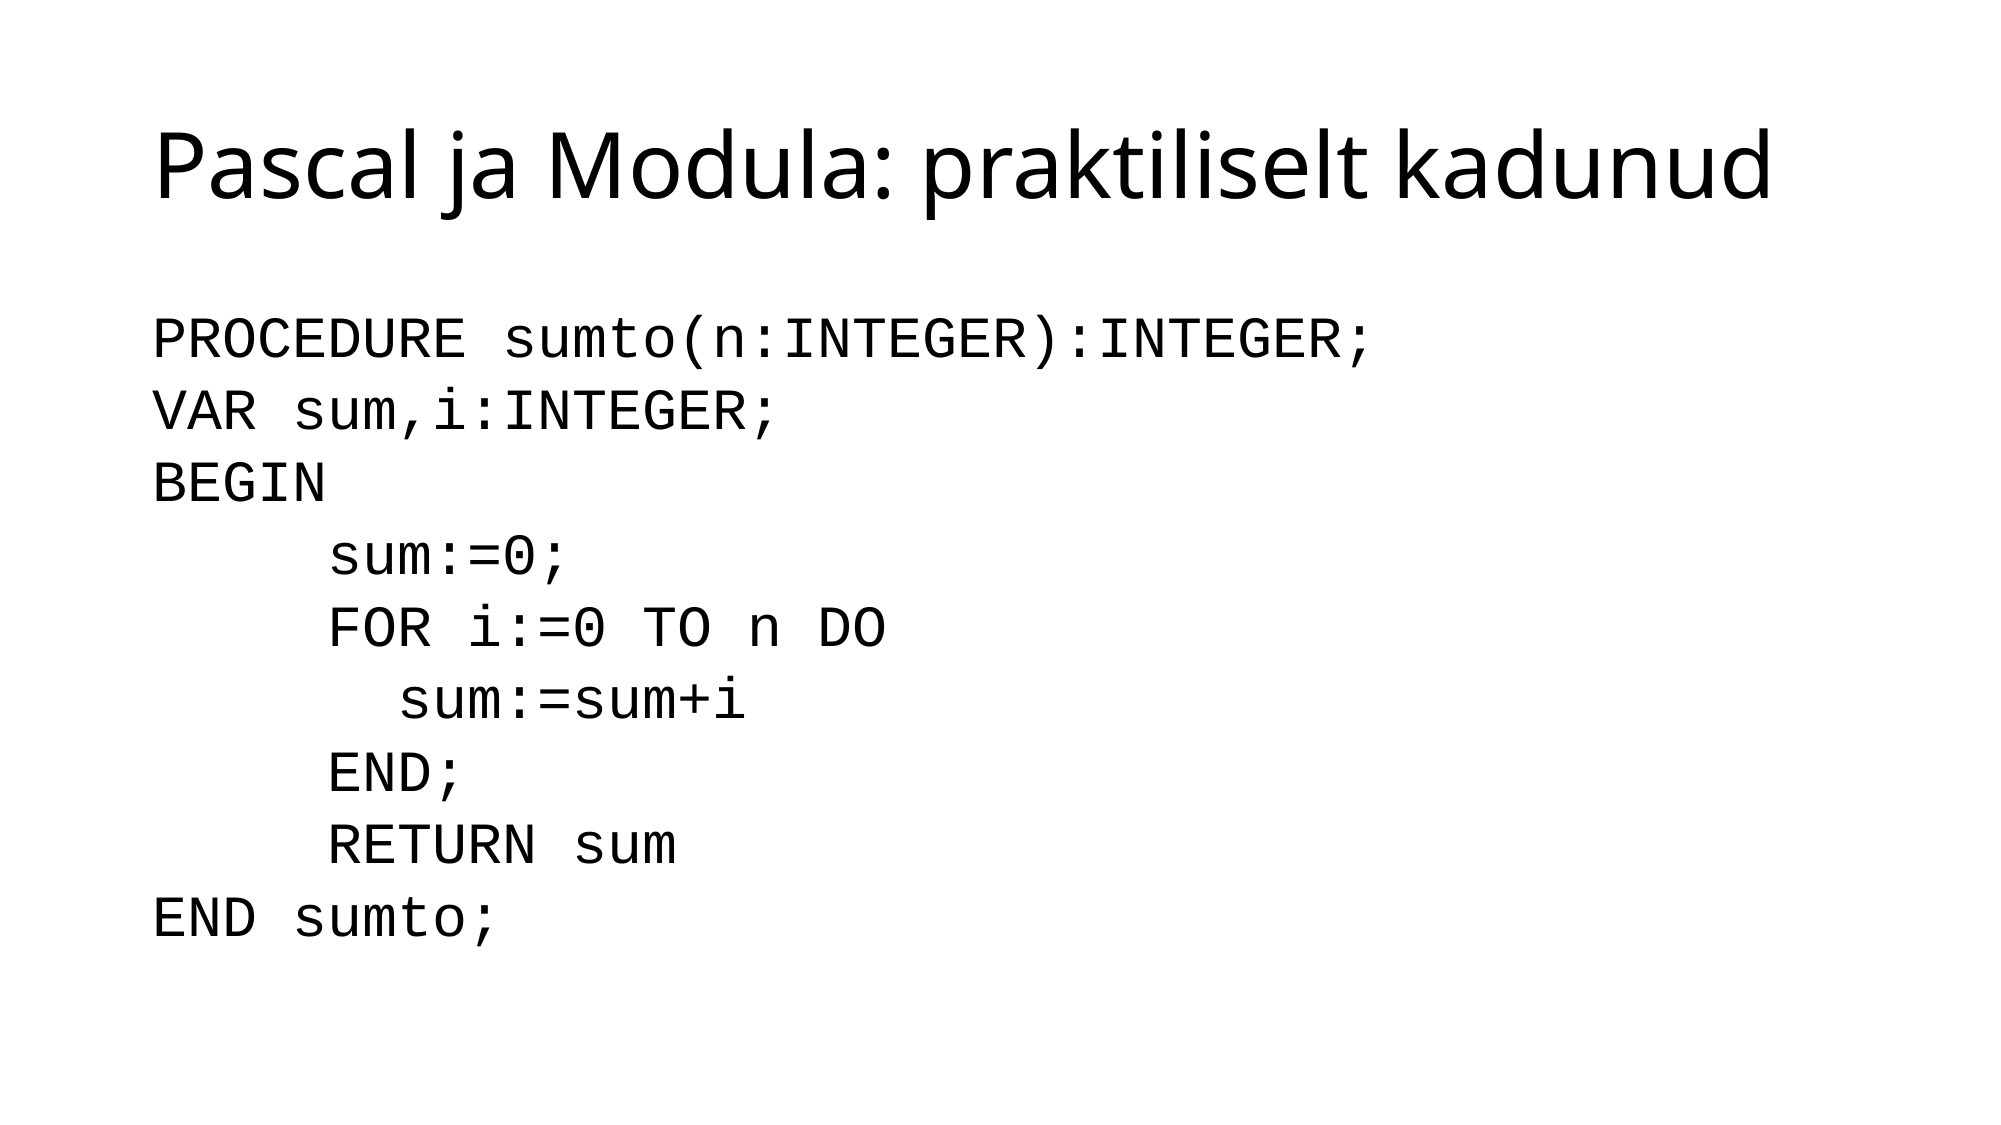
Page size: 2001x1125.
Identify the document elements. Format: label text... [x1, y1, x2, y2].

list PROCEDURE sumto(n:INTEGER):INTEGER; VAR sum,i:INTEGER; BEGIN sum:=0; FOR i:=0 TO n DO sum:=sum+i END; RETURN sum END sumto; [137, 299, 1863, 1014]
title Pascal ja Modula: praktiliselt kadunud [137, 59, 1863, 278]
